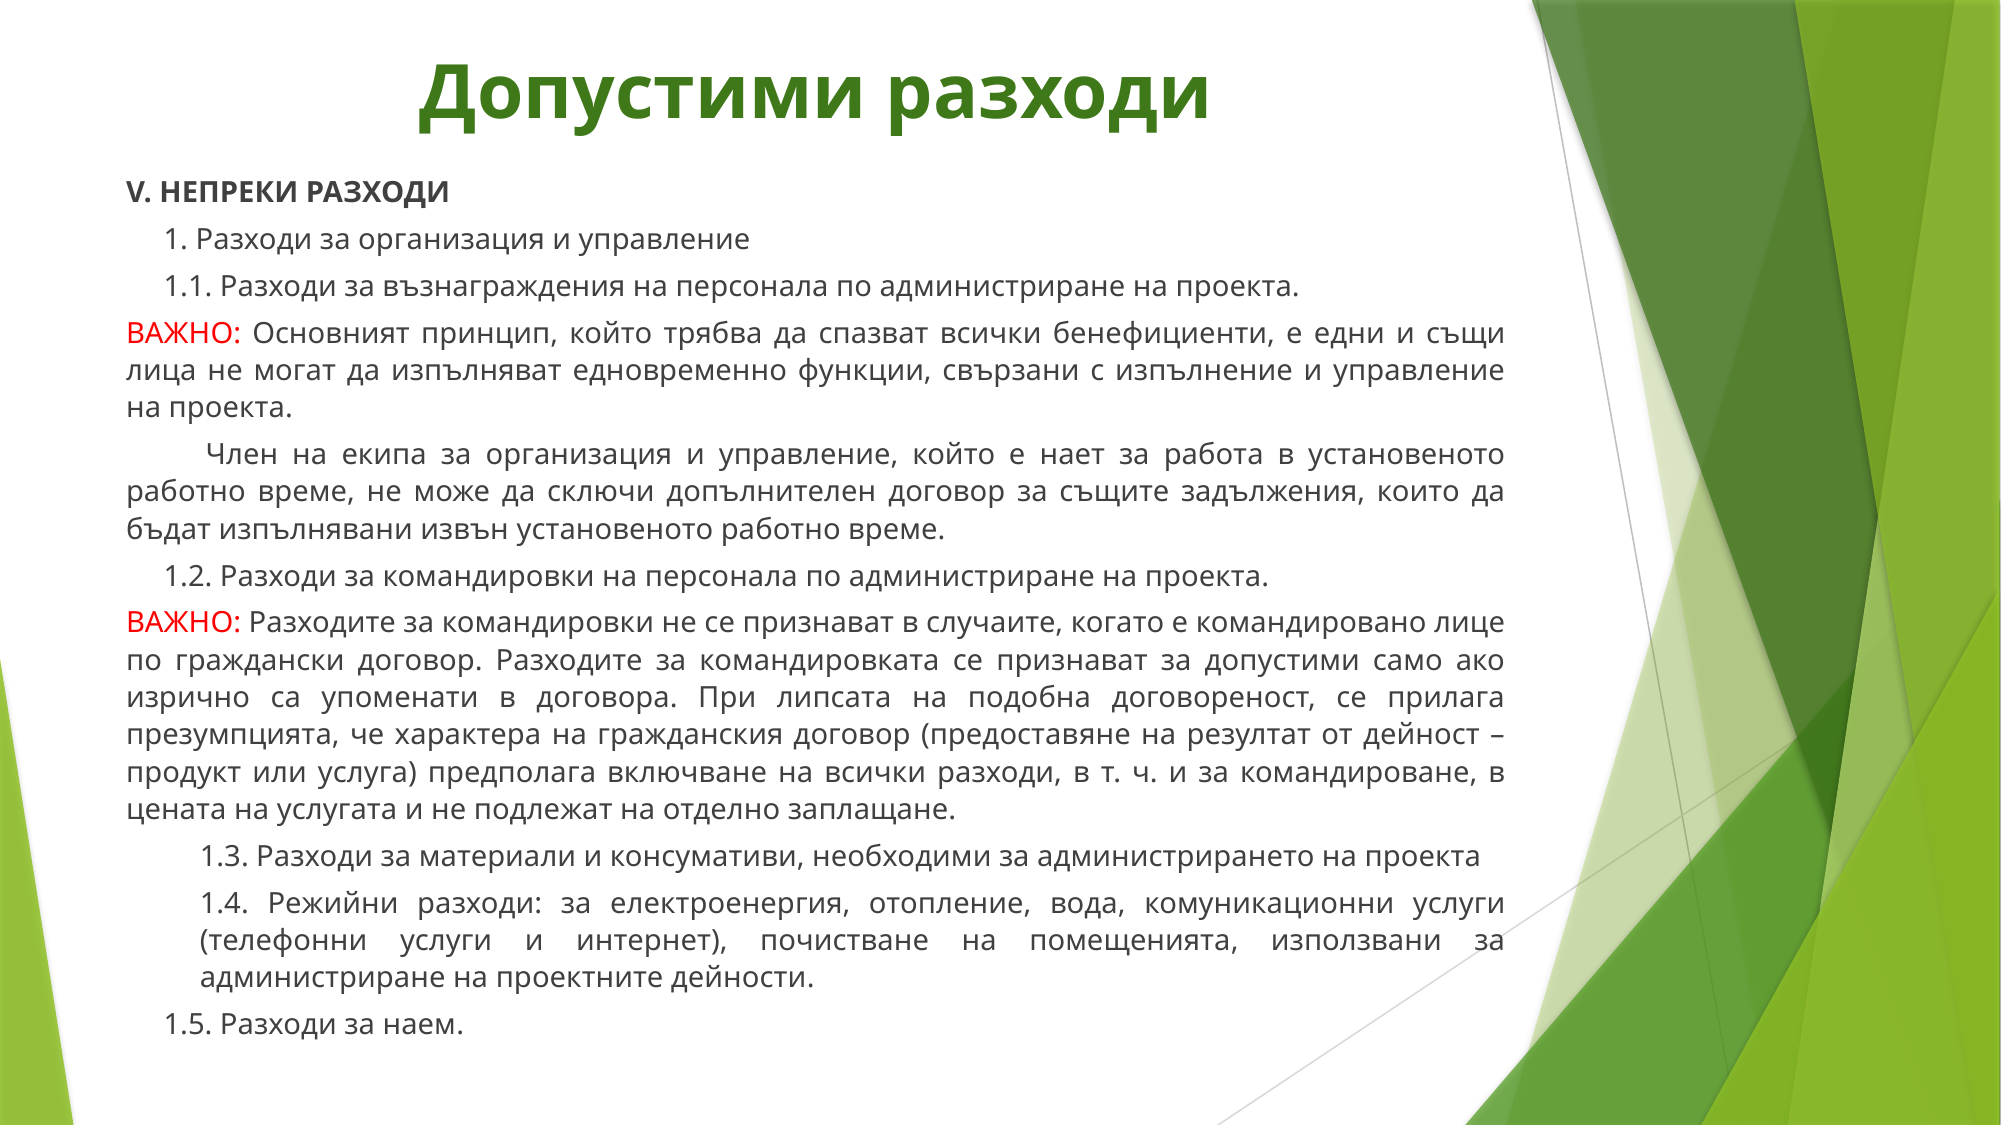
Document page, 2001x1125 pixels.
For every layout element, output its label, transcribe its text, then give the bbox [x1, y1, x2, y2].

list V. НЕПРЕКИ РАЗХОДИ 1. Разходи за организация и управление 1.1. Разходи за възнаграждения на персонала по администриране на проекта. ВАЖНО: Основният принцип, който трябва да спазват всички бенефициенти, е едни и същи лица не могат да изпълняват едновременно функции, свързани с изпълнение и управление на проекта. Член на екипа за организация и управление, който е нает за работа в установеното работно време, не може да сключи допълнителен договор за същите задължения, които да бъдат изпълнявани извън установеното работно време. 1.2. Разходи за командировки на персонала по администриране на проекта. ВАЖНО: Разходите за командировки не се признават в случаите, когато е командировано лице по граждански договор. Разходите за командировката се признават за допустими само ако изрично са упоменати в договора. При липсата на подобна договореност, се прилага презумпцията, че характера на гражданския договор (предоставяне на резултат от дейност – продукт или услуга) предполага включване на всички разходи, в т. ч. и за командироване, в цената на услугата и не подлежат на отделно заплащане. 1.3. Разходи за материали и консумативи, необходими за администрирането на проекта 1.4. Режийни разходи: за електроенергия, отопление, вода, комуникационни услуги (телефонни услуги и интернет), почистване на помещенията, използвани за администриране на проектните дейности. 1.5. Разходи за наем. [111, 163, 1522, 1102]
title Допустими разходи [111, 36, 1522, 148]
